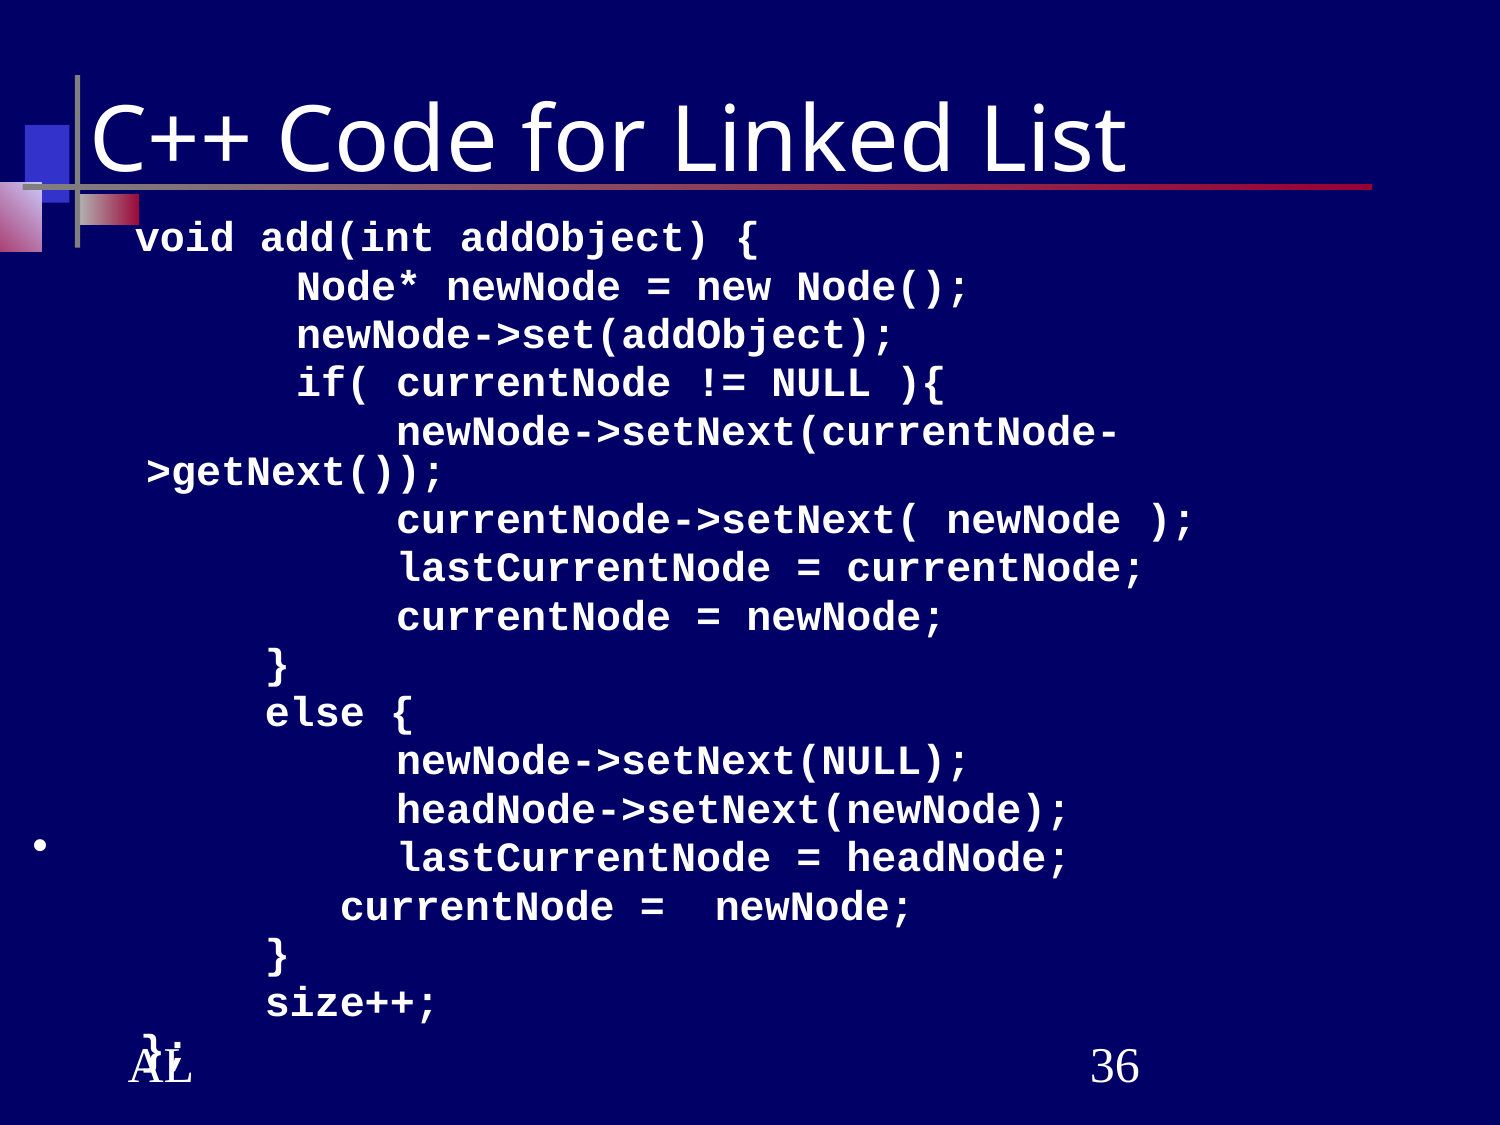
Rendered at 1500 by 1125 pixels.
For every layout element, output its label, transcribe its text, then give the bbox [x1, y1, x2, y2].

list void add(int addObject) { Node* newNode = new Node(); newNode->set(addObject); if( currentNode != NULL ){ newNode->setNext(currentNode->getNext()); currentNode->setNext( newNode ); lastCurrentNode = currentNode; currentNode = newNode; } else { newNode->setNext(NULL); headNode->setNext(newNode); lastCurrentNode = headNode; currentNode = newNode; } size++; }; [74, 212, 1425, 1075]
slide_number ‹#› [1074, 1075, 1388, 1100]
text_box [12, 812, 1388, 876]
title C++ Code for Linked List [74, 59, 1425, 210]
slide_number AL [112, 1075, 425, 1100]
